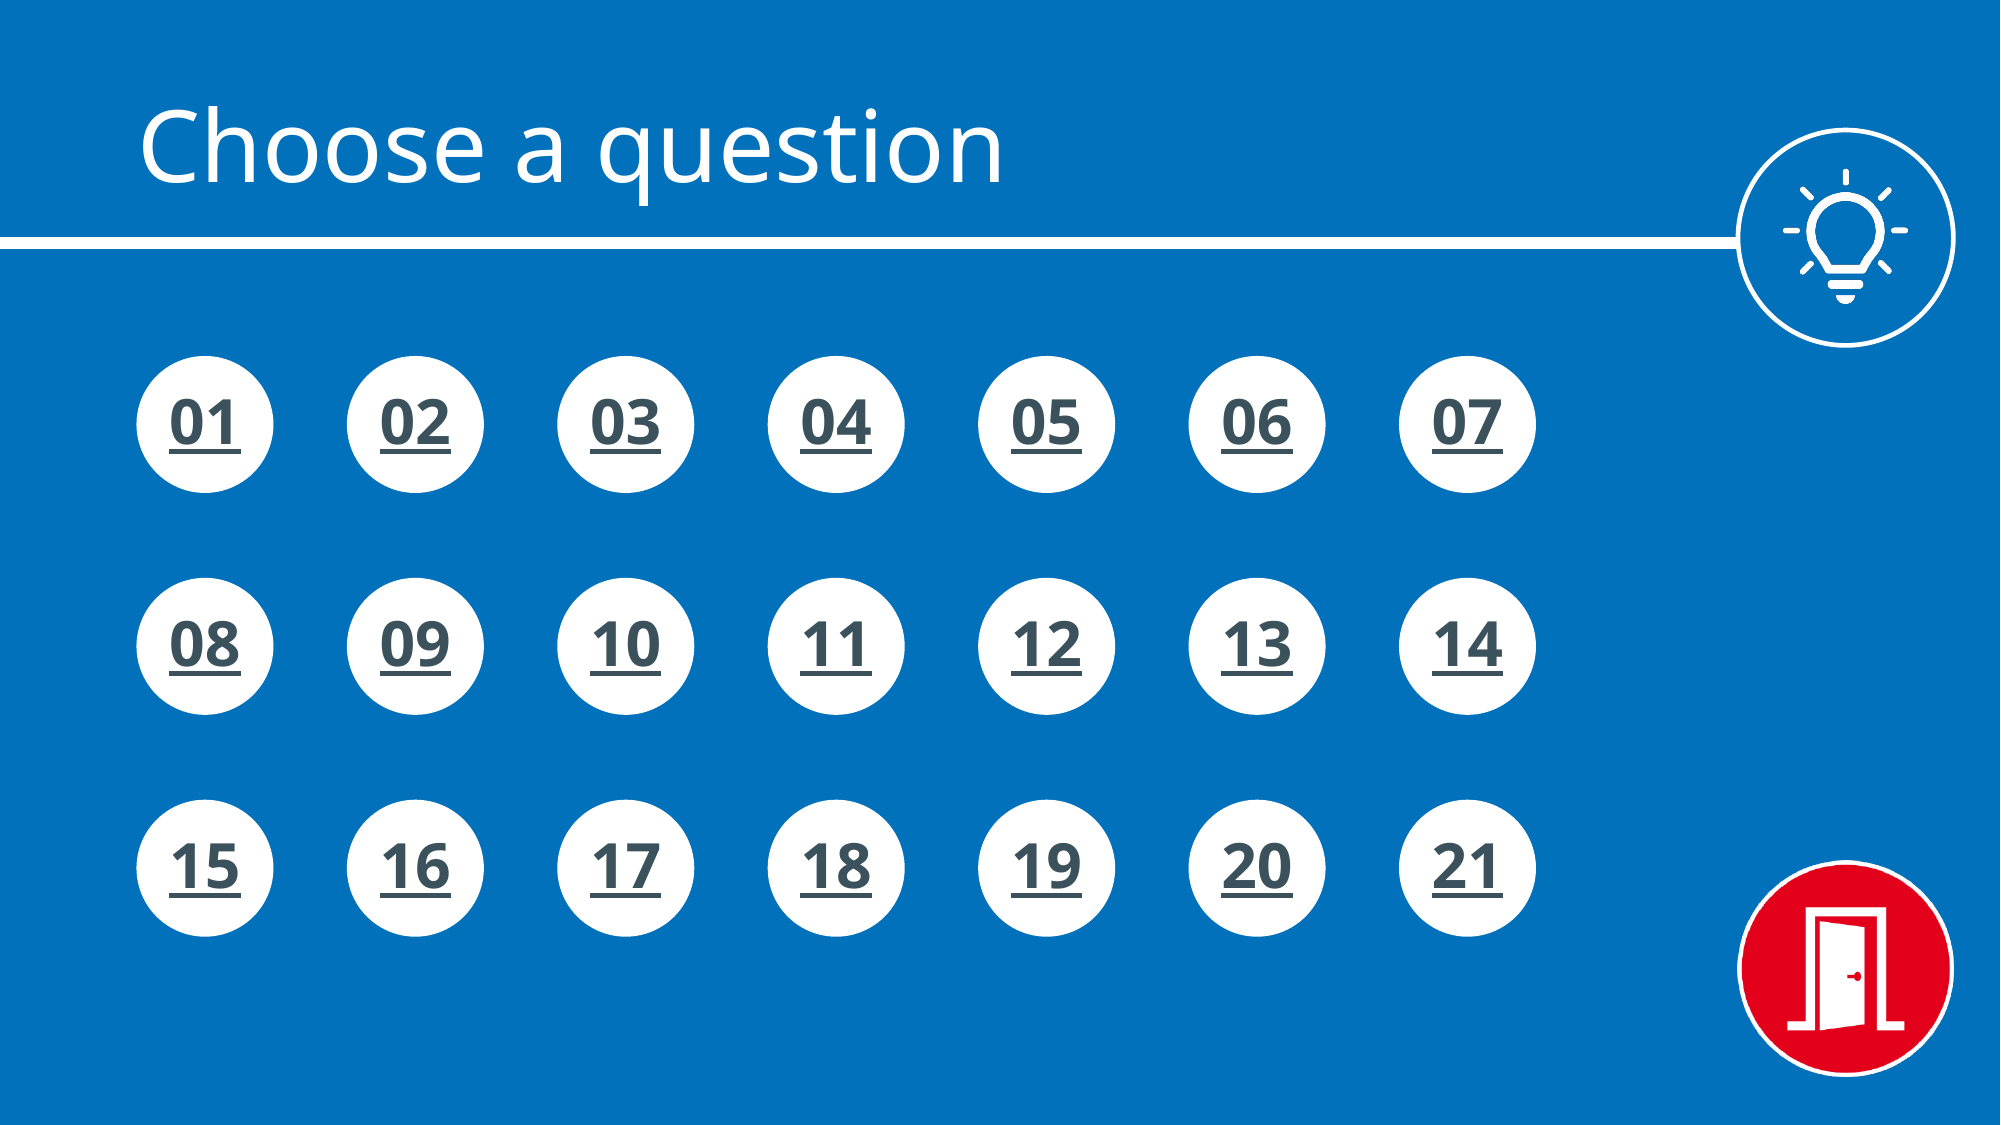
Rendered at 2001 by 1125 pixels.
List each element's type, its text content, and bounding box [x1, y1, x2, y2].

text_box 09 [346, 577, 484, 715]
text_box 05 [978, 355, 1116, 493]
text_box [1737, 130, 1954, 346]
text_box 14 [1398, 577, 1536, 715]
text_box 07 [1398, 355, 1536, 493]
text_box 16 [346, 799, 484, 937]
picture [1737, 860, 1954, 1077]
text_box 11 [767, 577, 905, 715]
text_box 21 [1398, 799, 1536, 937]
text_box 04 [767, 355, 905, 493]
text_box 13 [1188, 577, 1326, 715]
text_box 06 [1188, 355, 1326, 493]
text_box 18 [767, 799, 905, 937]
text_box 20 [1188, 799, 1326, 937]
text_box 15 [136, 799, 274, 937]
text_box 17 [557, 799, 695, 937]
text_box 01 [136, 355, 274, 493]
title Choose a question [137, 47, 1741, 238]
text_box 10 [557, 577, 695, 715]
text_box 08 [136, 577, 274, 715]
text_box 02 [346, 355, 484, 493]
text_box 19 [978, 799, 1116, 937]
text_box 12 [978, 577, 1116, 715]
text_box 03 [557, 355, 695, 493]
